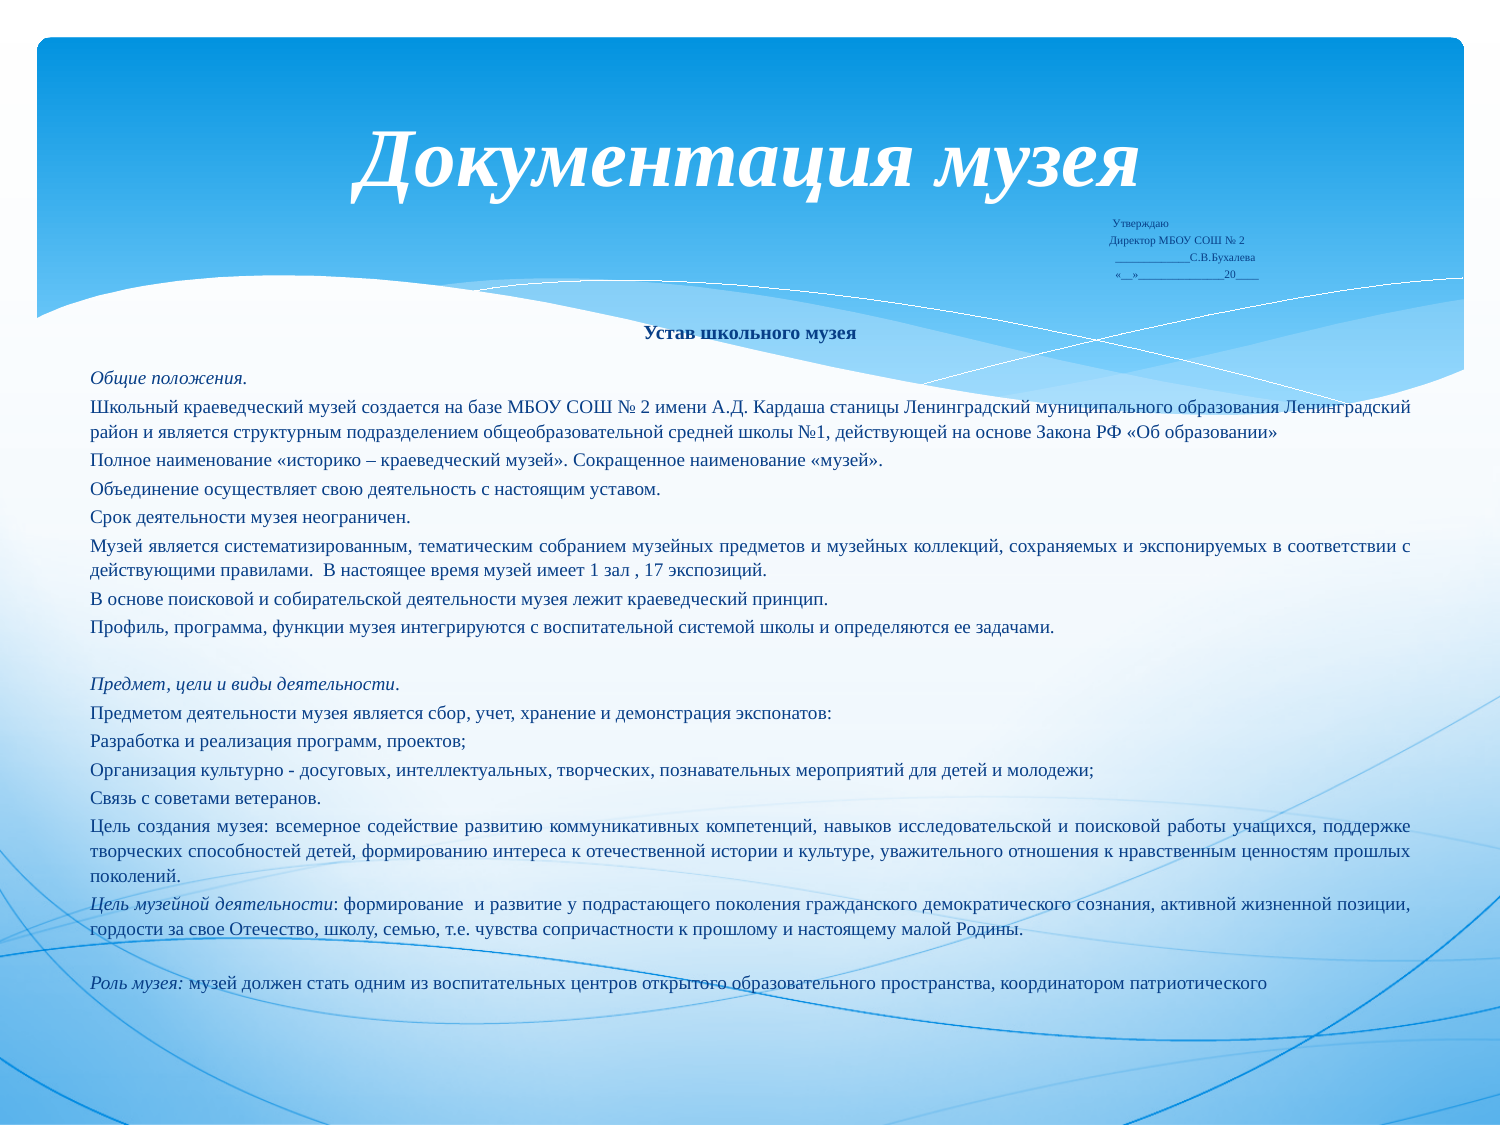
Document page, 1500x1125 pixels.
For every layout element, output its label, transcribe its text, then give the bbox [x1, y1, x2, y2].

title Документация музея [75, 55, 1425, 261]
list Утверждаю Директор МБОУ СОШ № 2 _____________С.В.Бухалева «__»_______________20____ Устав школьного музея Общие положения. Школьный краеведческий музей создается на базе МБОУ СОШ № 2 имени А.Д. Кардаша станицы Ленинградский муниципального образования Ленинградский район и является структурным подразделением общеобразовательной средней школы №1, действующей на основе Закона РФ «Об образовании» Полное наименование «историко – краеведческий музей». Сокращенное наименование «музей». Объединение осуществляет свою деятельность с настоящим уставом. Срок деятельности музея неограничен. Музей является систематизированным, тематическим собранием музейных предметов и музейных коллекций, сохраняемых и экспонируемых в соответствии с действующими правилами. В настоящее время музей имеет 1 зал , 17 экспозиций. В основе поисковой и собирательской деятельности музея лежит краеведческий принцип. Профиль, программа, функции музея интегрируются с воспитательной системой школы и определяются ее задачами. Предмет, цели и виды деятельности. Предметом деятельности музея является сбор, учет, хранение и демонстрация экспонатов: Разработка и реализация программ, проектов; Организация культурно - досуговых, интеллектуальных, творческих, познавательных мероприятий для детей и молодежи; Связь с советами ветеранов. Цель создания музея: всемерное содействие развитию коммуникативных компетенций, навыков исследовательской и поисковой работы учащихся, поддержке творческих способностей детей, формированию интереса к отечественной истории и культуре, уважительного отношения к нравственным ценностям прошлых поколений. Цель музейной деятельности: формирование и развитие у подрастающего поколения гражданского демократического сознания, активной жизненной позиции, гордости за свое Отечество, школу, семью, т.е. чувства сопричастности к прошлому и настоящему малой Родины. Роль музея: музей должен стать одним из воспитательных центров открытого образовательного пространства, координатором патриотического [75, 261, 1425, 1005]
